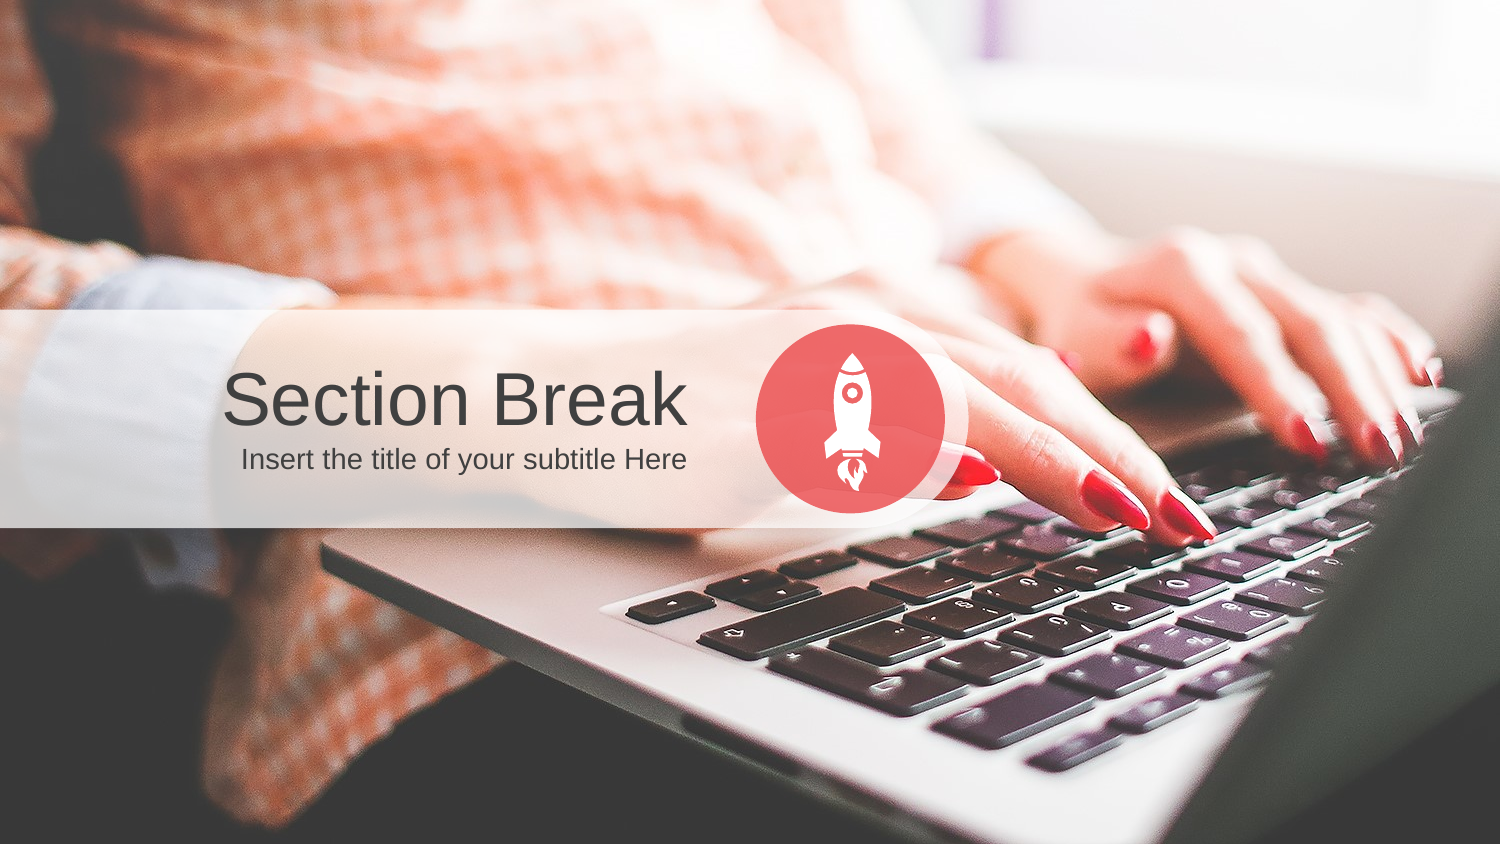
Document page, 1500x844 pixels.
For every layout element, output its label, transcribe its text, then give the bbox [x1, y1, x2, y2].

list Insert the title of your subtitle Here [0, 434, 703, 482]
picture [0, 0, 1500, 844]
text_box [822, 351, 883, 494]
list Section Break [0, 356, 703, 434]
